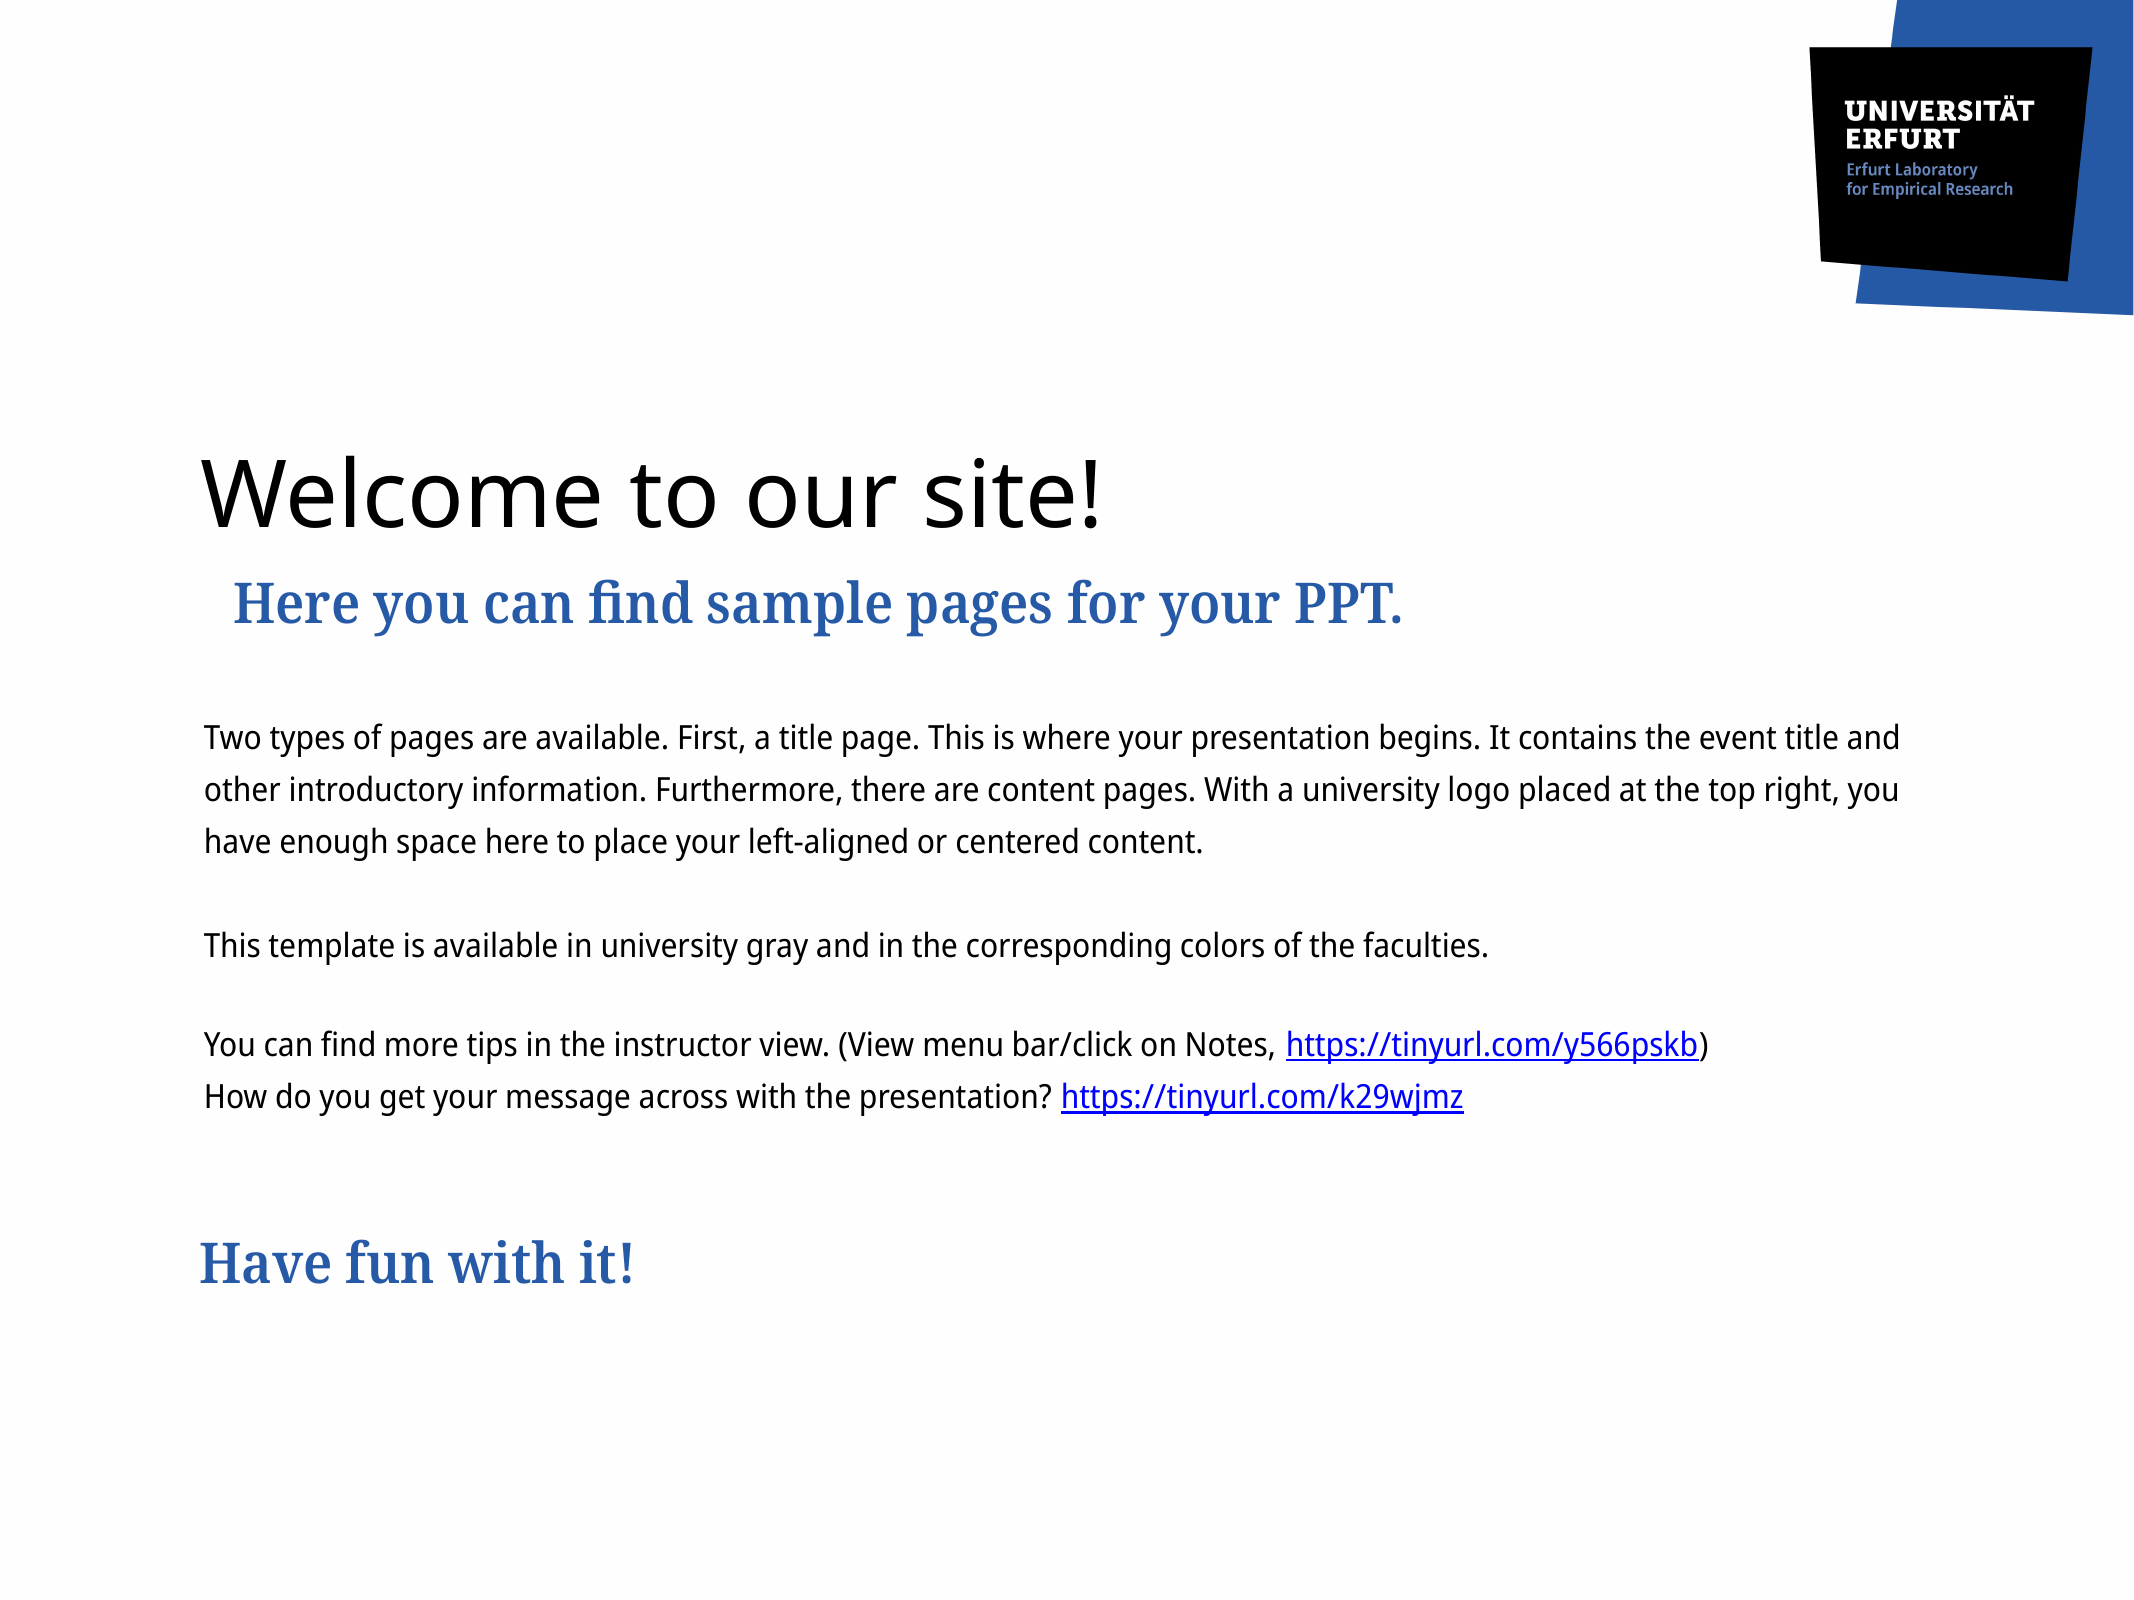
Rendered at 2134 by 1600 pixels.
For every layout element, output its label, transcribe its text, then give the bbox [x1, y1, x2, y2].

text_box Have fun with it! [190, 1219, 646, 1304]
subtitle Two types of pages are available. First, a title page. This is where your presentation begins. It contains the event title and other introductory information. Furthermore, there are content pages. With a university logo placed at the top right, you have enough space here to place your left-aligned or centered content. This template is available in university gray and in the corresponding colors of the faculties. You can find more tips in the instructor view. (View menu bar/click on Notes, https://tinyurl.com/y566pskb) How do you get your message across with the presentation? https://tinyurl.com/k29wjmz [194, 695, 1913, 1220]
text_box Here you can find sample pages for your PPT. [224, 558, 1413, 643]
picture [0, 0, 2134, 1600]
title Welcome to our site! [191, 268, 1910, 555]
